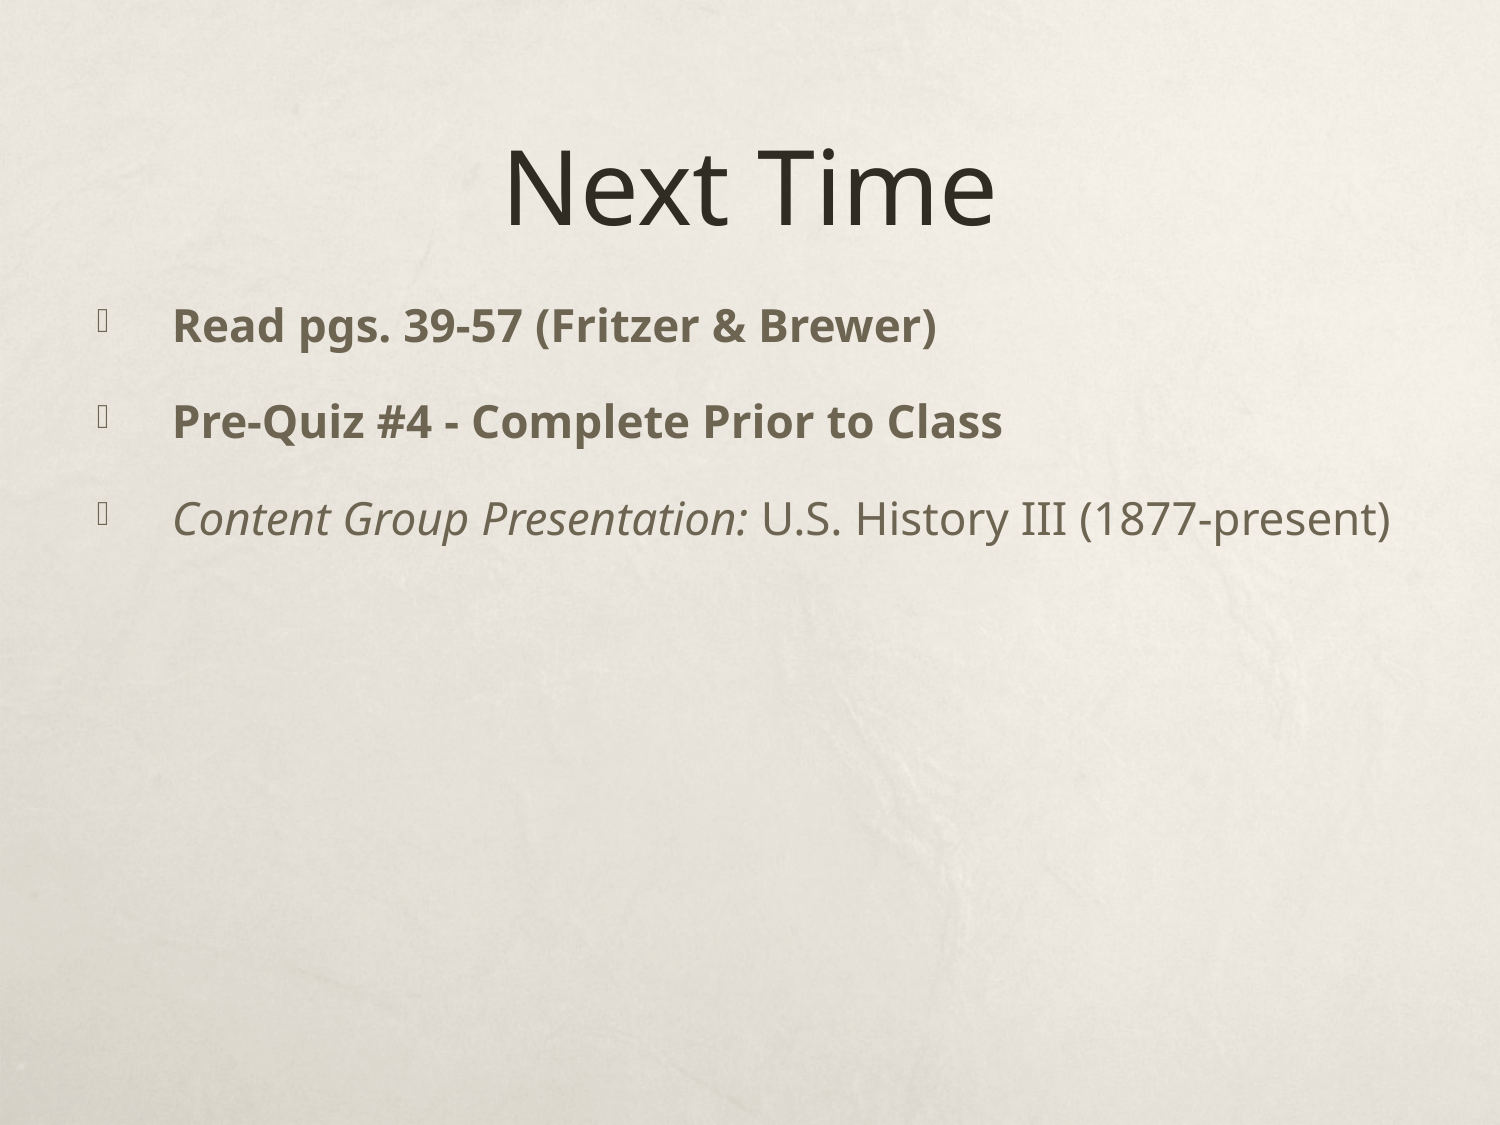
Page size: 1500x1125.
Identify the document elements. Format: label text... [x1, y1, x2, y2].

list Read pgs. 39-57 (Fritzer & Brewer) Pre-Quiz #4 - Complete Prior to Class Content Group Presentation: U.S. History III (1877-present) [81, 288, 1419, 1005]
title Next Time [81, 15, 1419, 254]
